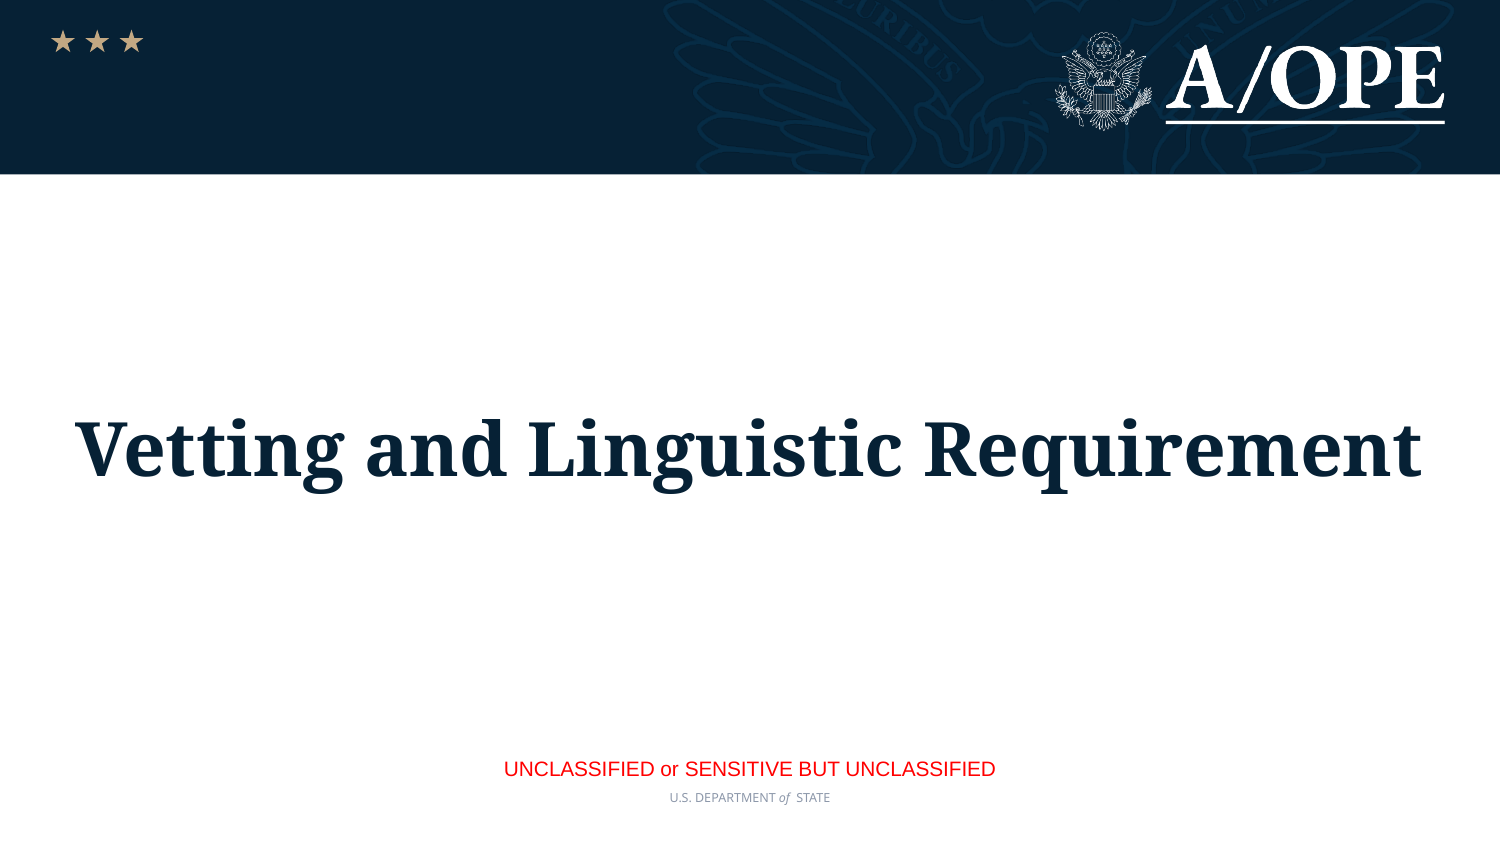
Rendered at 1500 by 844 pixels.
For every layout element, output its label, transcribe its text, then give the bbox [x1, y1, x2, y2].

title Vetting and Linguistic Requirement [51, 377, 1449, 516]
picture [587, 0, 1500, 174]
text_box UNCLASSIFIED or SENSITIVE BUT UNCLASSIFIED [489, 747, 1011, 788]
